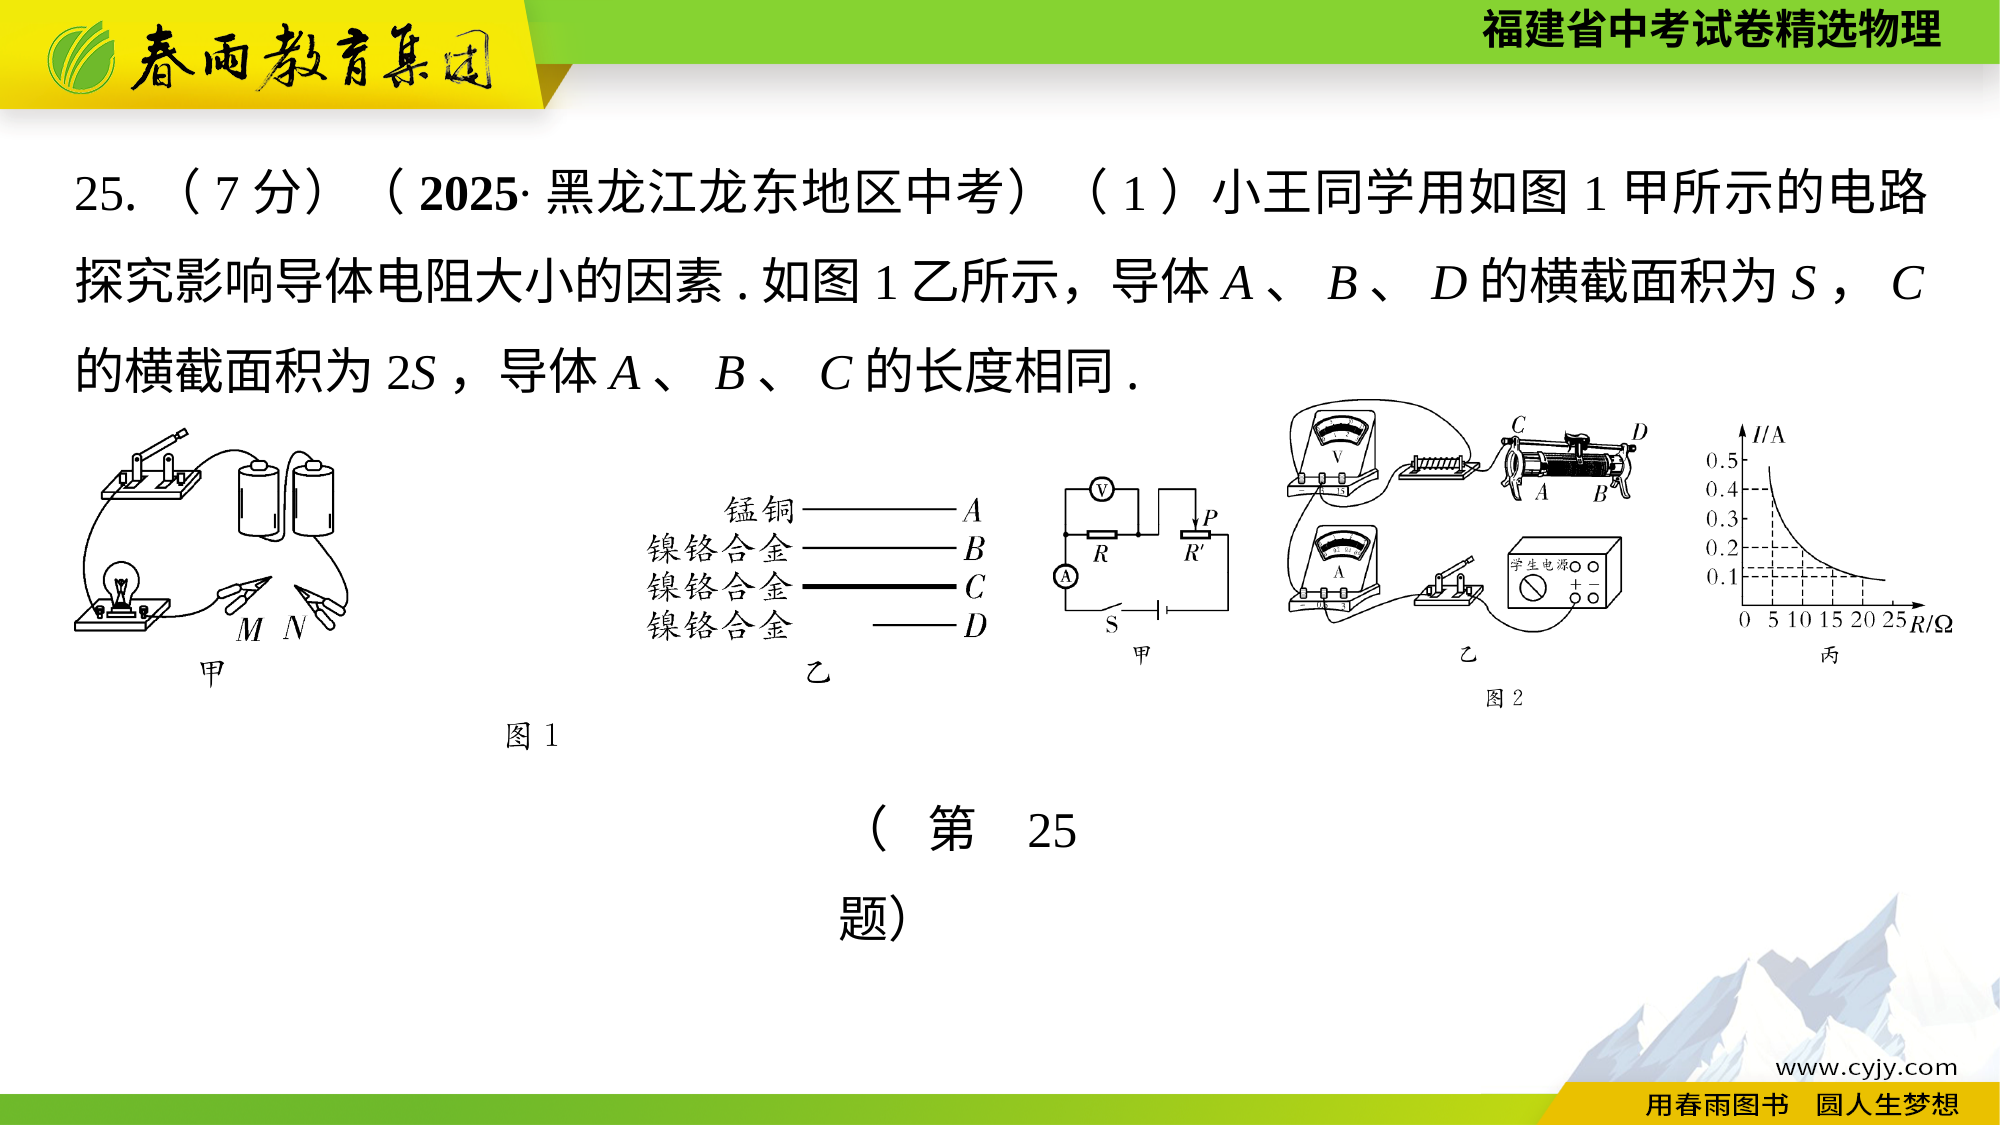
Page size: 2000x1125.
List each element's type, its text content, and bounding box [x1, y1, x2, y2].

text_box （第25题） [824, 759, 1104, 865]
list 25.（7分）（2025∙黑龙江龙东地区中考）（1）小王同学用如图1甲所示的电路探究影响导体电阻大小的因素.如图1乙所示，导体A、B、D的横截面积为S，C的横截面积为2S，导体A、B、C的长度相同. [59, 122, 1944, 399]
picture [0, 0, 2000, 1125]
